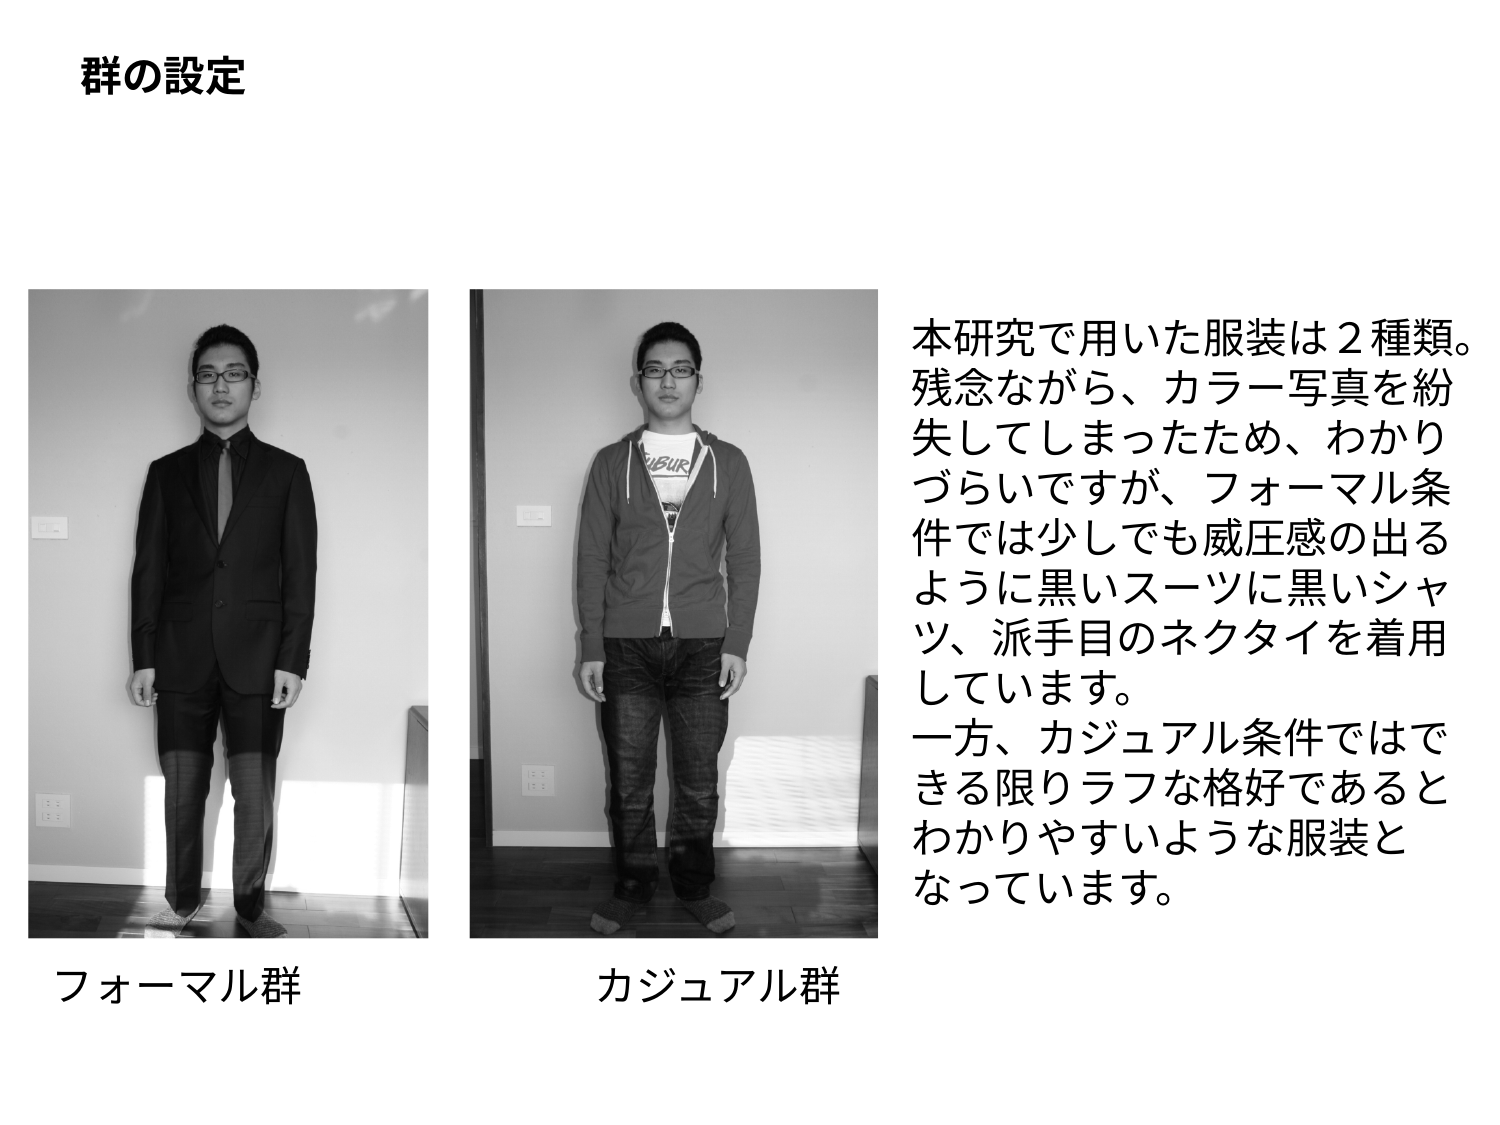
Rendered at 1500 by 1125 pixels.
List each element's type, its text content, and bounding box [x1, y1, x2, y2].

text_box フォーマル群 カジュアル群 [12, 965, 880, 1018]
text_box 群の設定 [65, 42, 263, 108]
picture [17, 266, 904, 962]
text_box 本研究で用いた服装は２種類。 残念ながら、カラー写真を紛失してしまったため、わかりづらいですが、フォーマル条件では少しでも威圧感の出るように黒いスーツに黒いシャツ、派手目のネクタイを着用しています。 一方、カジュアル条件ではできる限りラフな格好であるとわかりやすいような服装となっています。 [909, 303, 1476, 920]
